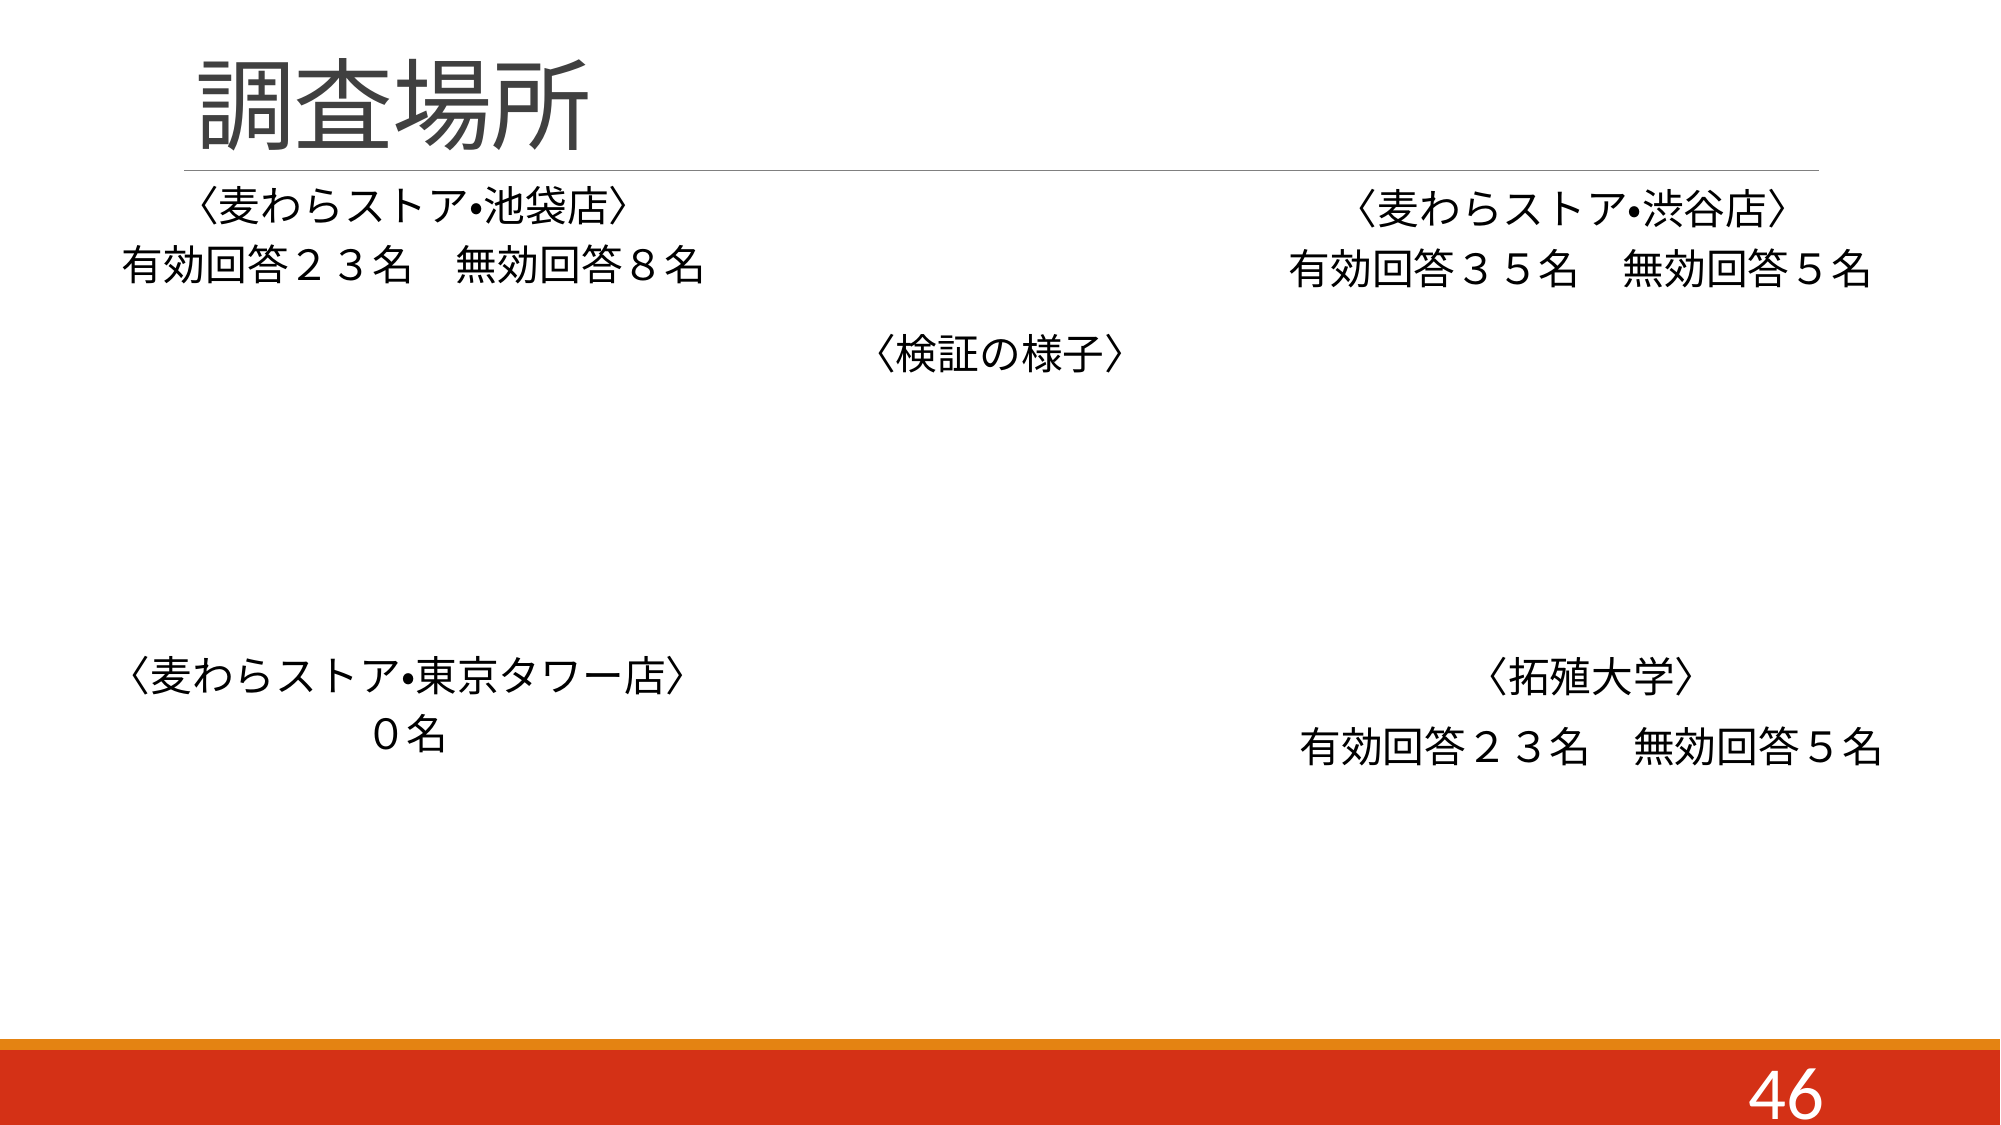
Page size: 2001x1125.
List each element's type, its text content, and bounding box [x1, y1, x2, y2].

text_box 〈拓殖大学〉 [1451, 642, 1732, 708]
text_box 有効回答３５名 無効回答５名 [1273, 235, 1888, 301]
text_box ０名 [350, 700, 464, 766]
slide_number 46 [1624, 1059, 1840, 1120]
text_box 有効回答２３名 無効回答８名 [107, 231, 722, 297]
text_box 〈麦わらストア・東京タワー店〉 [94, 642, 723, 708]
text_box 〈麦わらストア・渋谷店〉 [1321, 175, 1824, 235]
text_box 有効回答２３名 無効回答５名 [1284, 713, 1899, 779]
title 調査場所 [180, 28, 1830, 171]
text_box 〈検証の様子〉 [839, 320, 1162, 386]
text_box 〈麦わらストア・池袋店〉 [162, 172, 666, 231]
